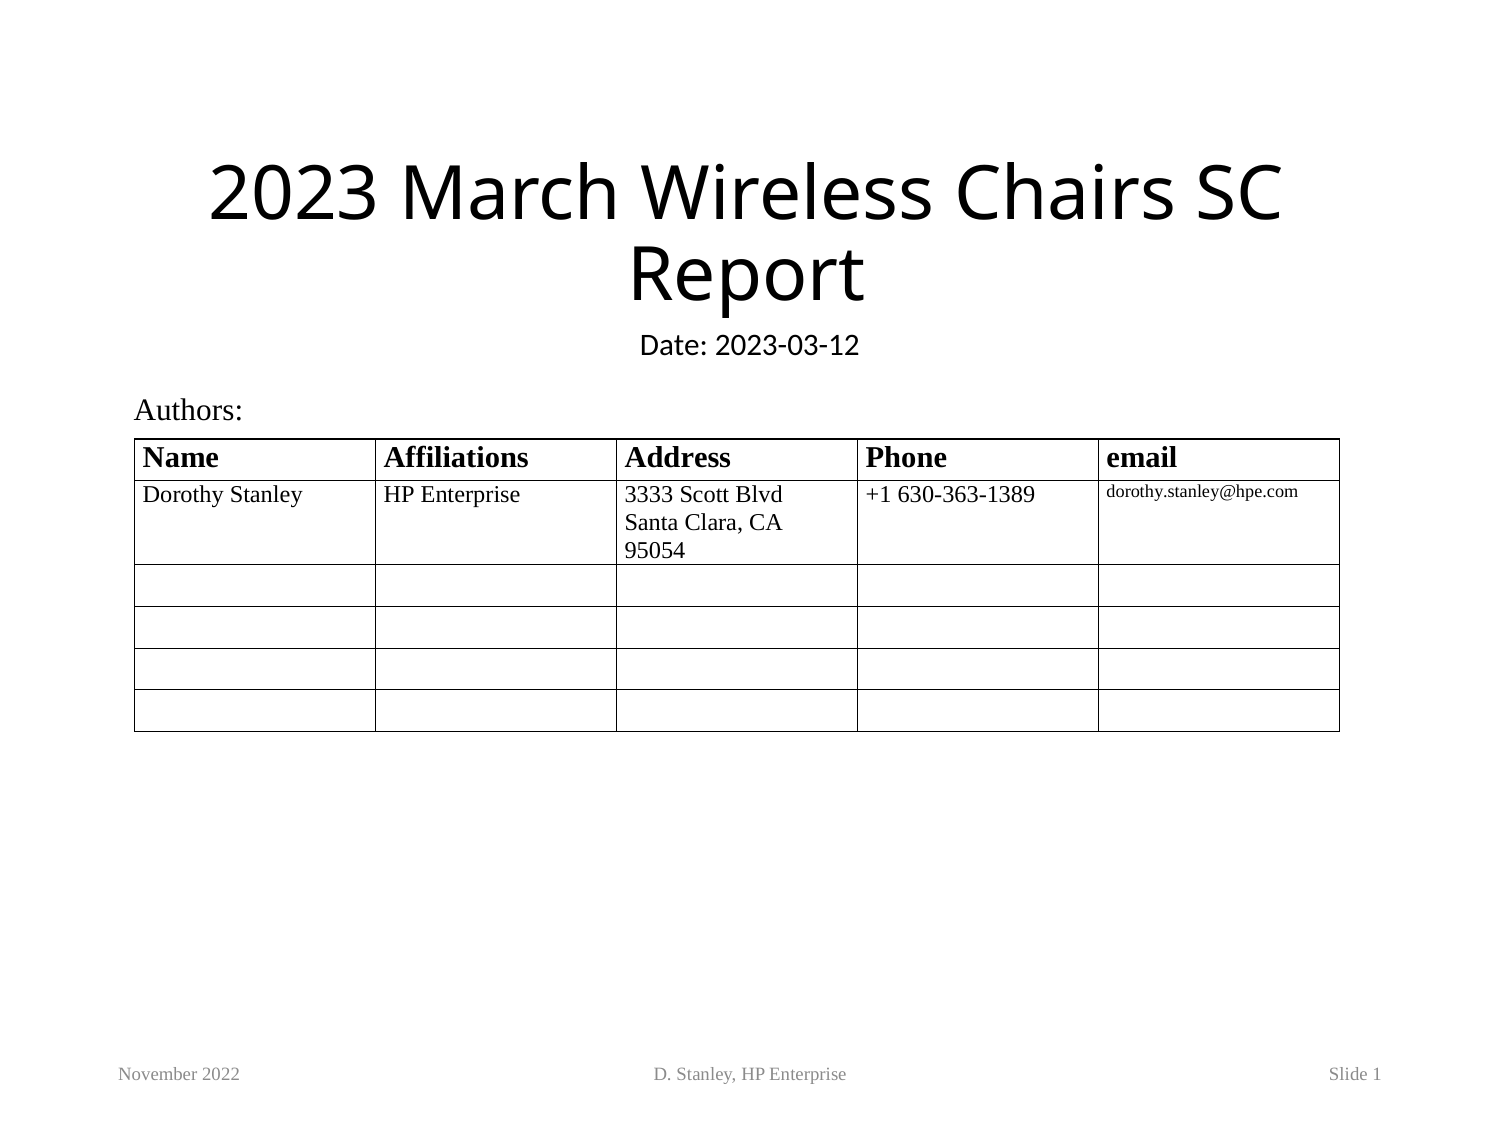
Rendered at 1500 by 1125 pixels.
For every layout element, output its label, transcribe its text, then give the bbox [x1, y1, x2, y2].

title 2023 March Wireless Chairs SC Report [108, 143, 1384, 325]
subtitle Date: 2023-03-12 [225, 320, 1275, 380]
text_box Authors: [122, 383, 301, 431]
footer D. Stanley, HP Enterprise [496, 1042, 1004, 1103]
slide_number Slide 1 [1059, 1042, 1397, 1103]
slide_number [103, 1042, 441, 1103]
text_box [123, 438, 1377, 768]
